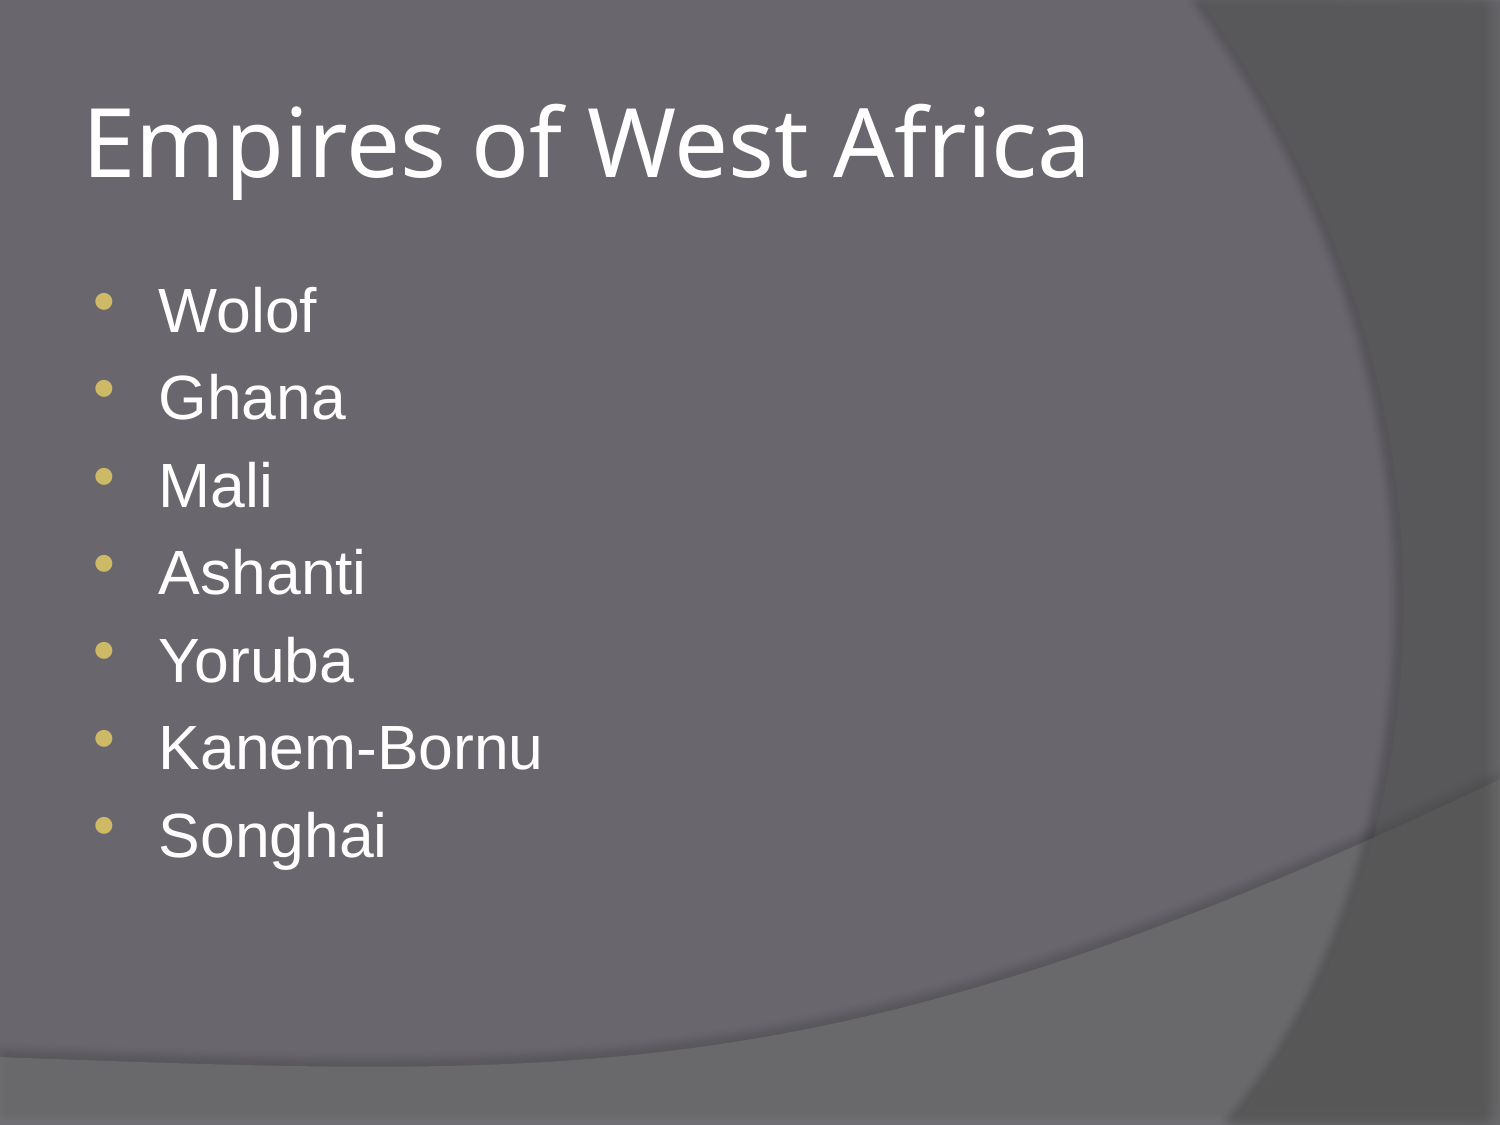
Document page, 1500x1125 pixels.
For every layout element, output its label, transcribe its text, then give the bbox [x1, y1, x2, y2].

title Empires of West Africa [75, 45, 1300, 233]
list Wolof Ghana Mali Ashanti Yoruba Kanem-Bornu Songhai [75, 262, 1300, 1005]
